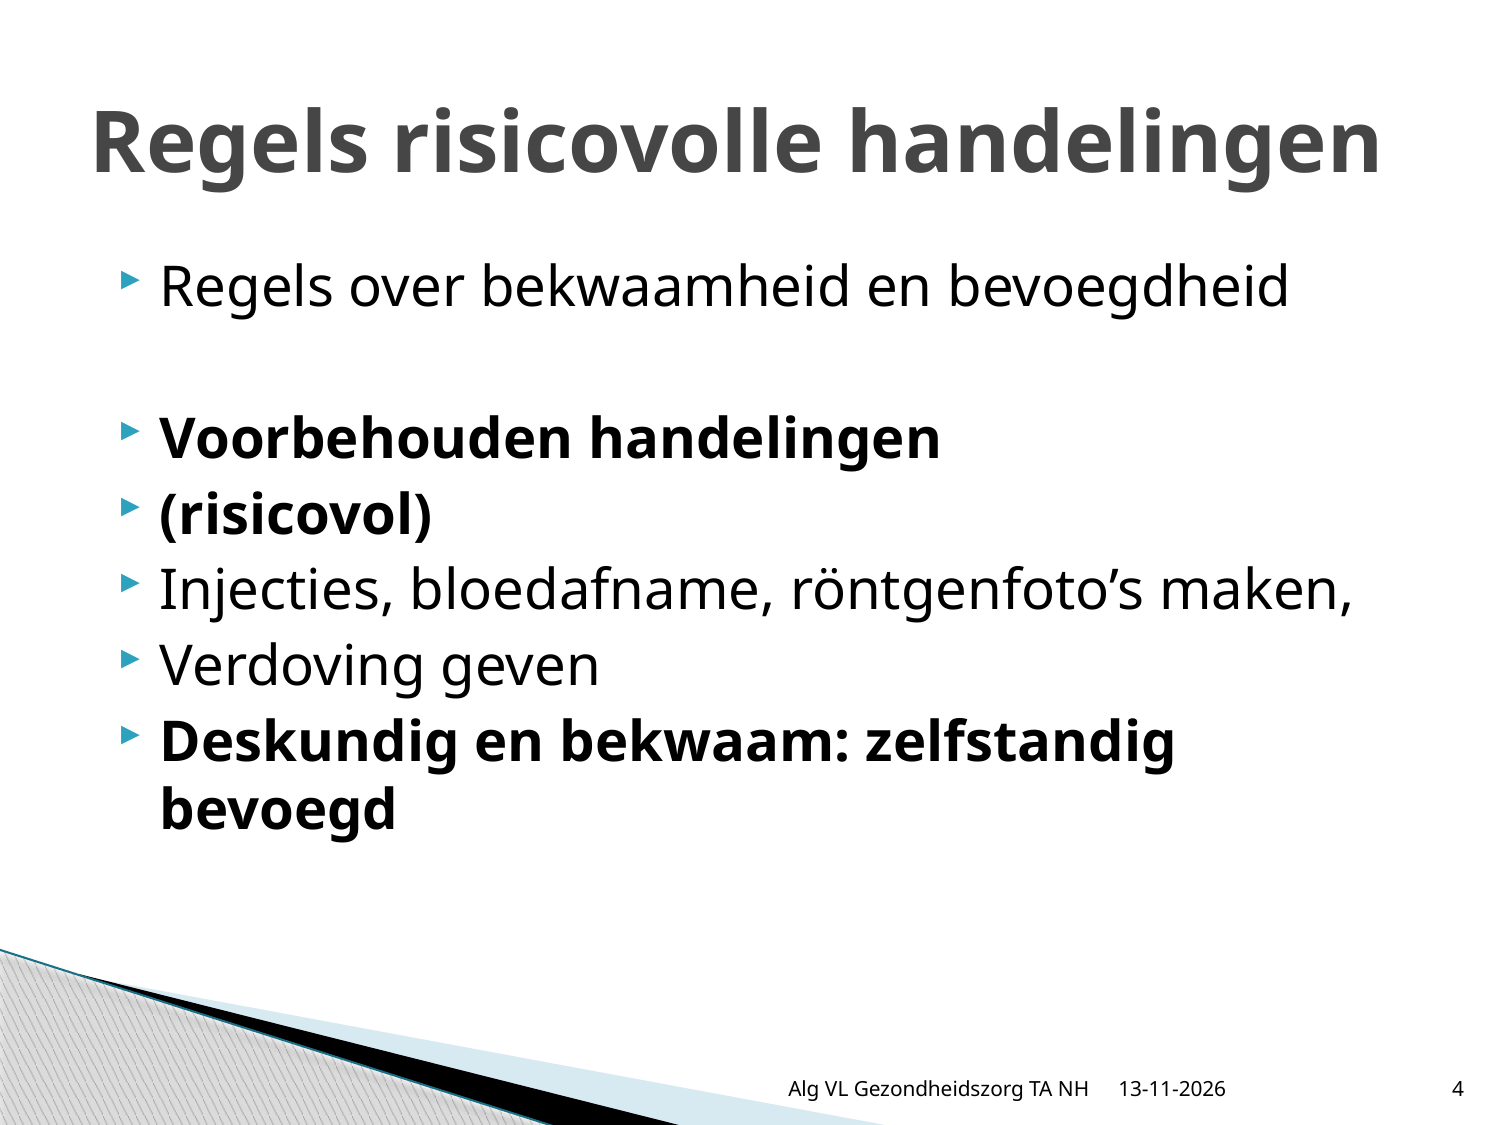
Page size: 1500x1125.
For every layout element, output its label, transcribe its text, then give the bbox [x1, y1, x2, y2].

list Regels over bekwaamheid en bevoegdheid Voorbehouden handelingen (risicovol) Injecties, bloedafname, röntgenfoto’s maken, Verdoving geven Deskundig en bekwaam: zelfstandig bevoegd [85, 243, 1436, 986]
title Regels risicovolle handelingen [75, 45, 1425, 233]
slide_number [1105, 1051, 1418, 1112]
slide_number 4 [1418, 1051, 1479, 1112]
footer Alg VL Gezondheidszorg TA NH [718, 1051, 1105, 1112]
